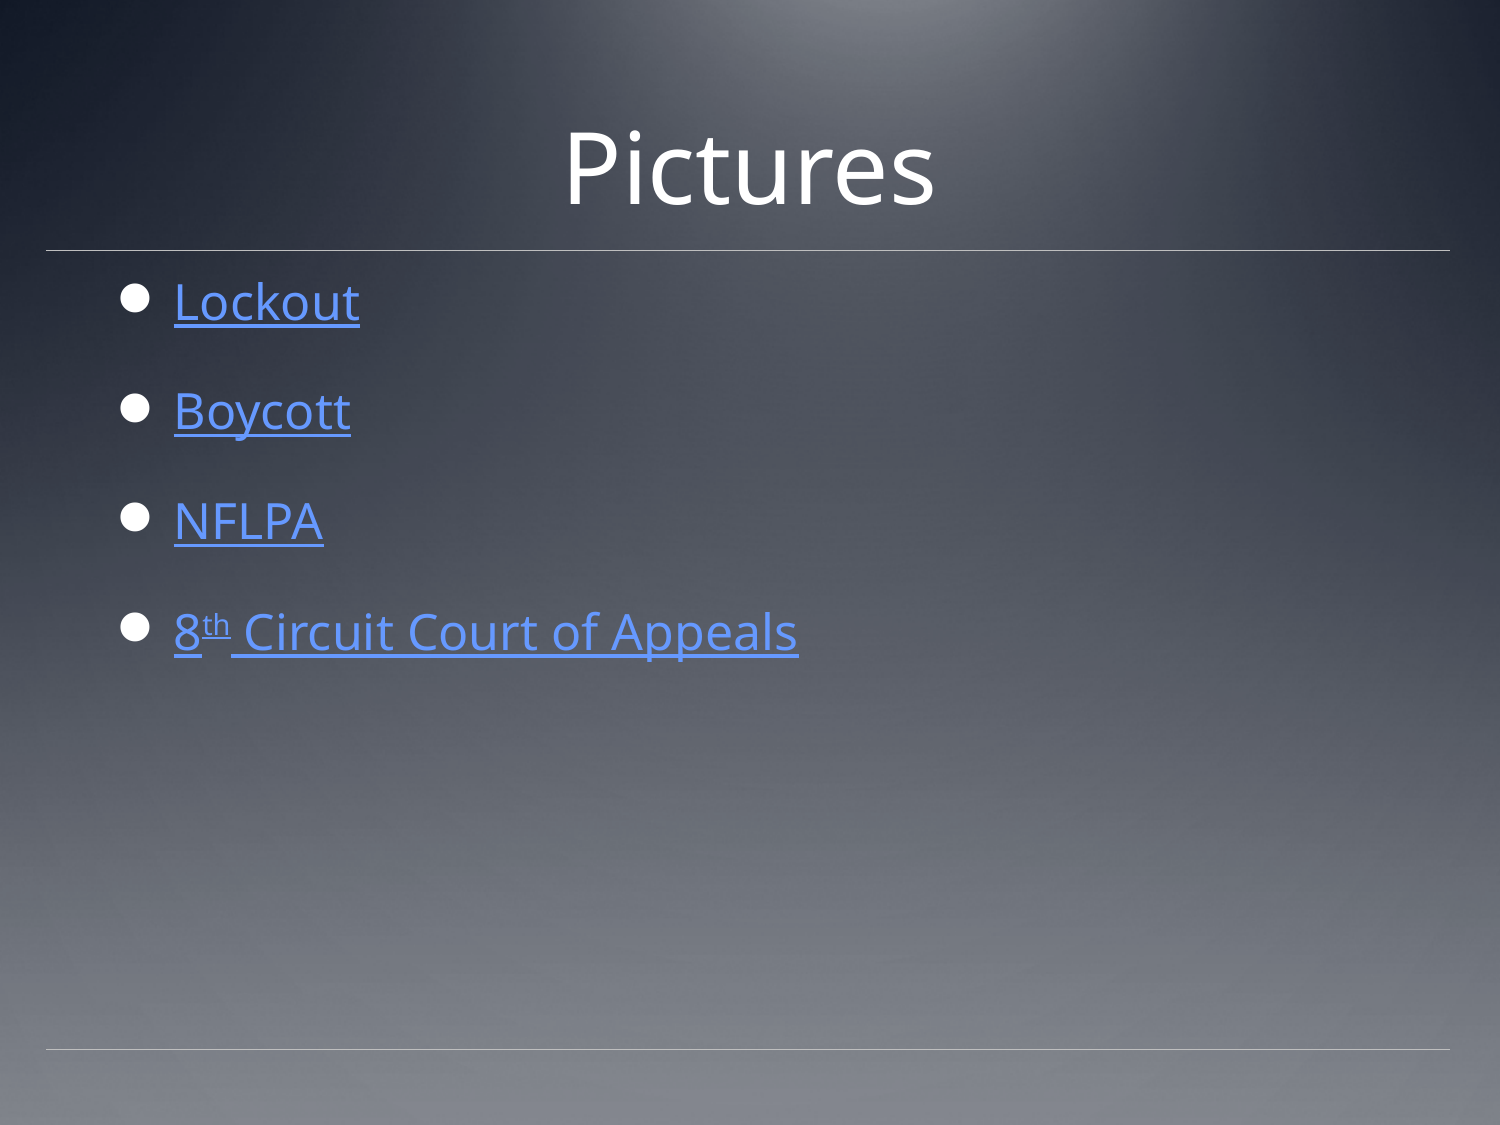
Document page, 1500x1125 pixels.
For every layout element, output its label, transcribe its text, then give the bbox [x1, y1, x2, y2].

title Pictures [105, 17, 1394, 233]
list Lockout Boycott NFLPA 8th Circuit Court of Appeals [101, 262, 1394, 1024]
